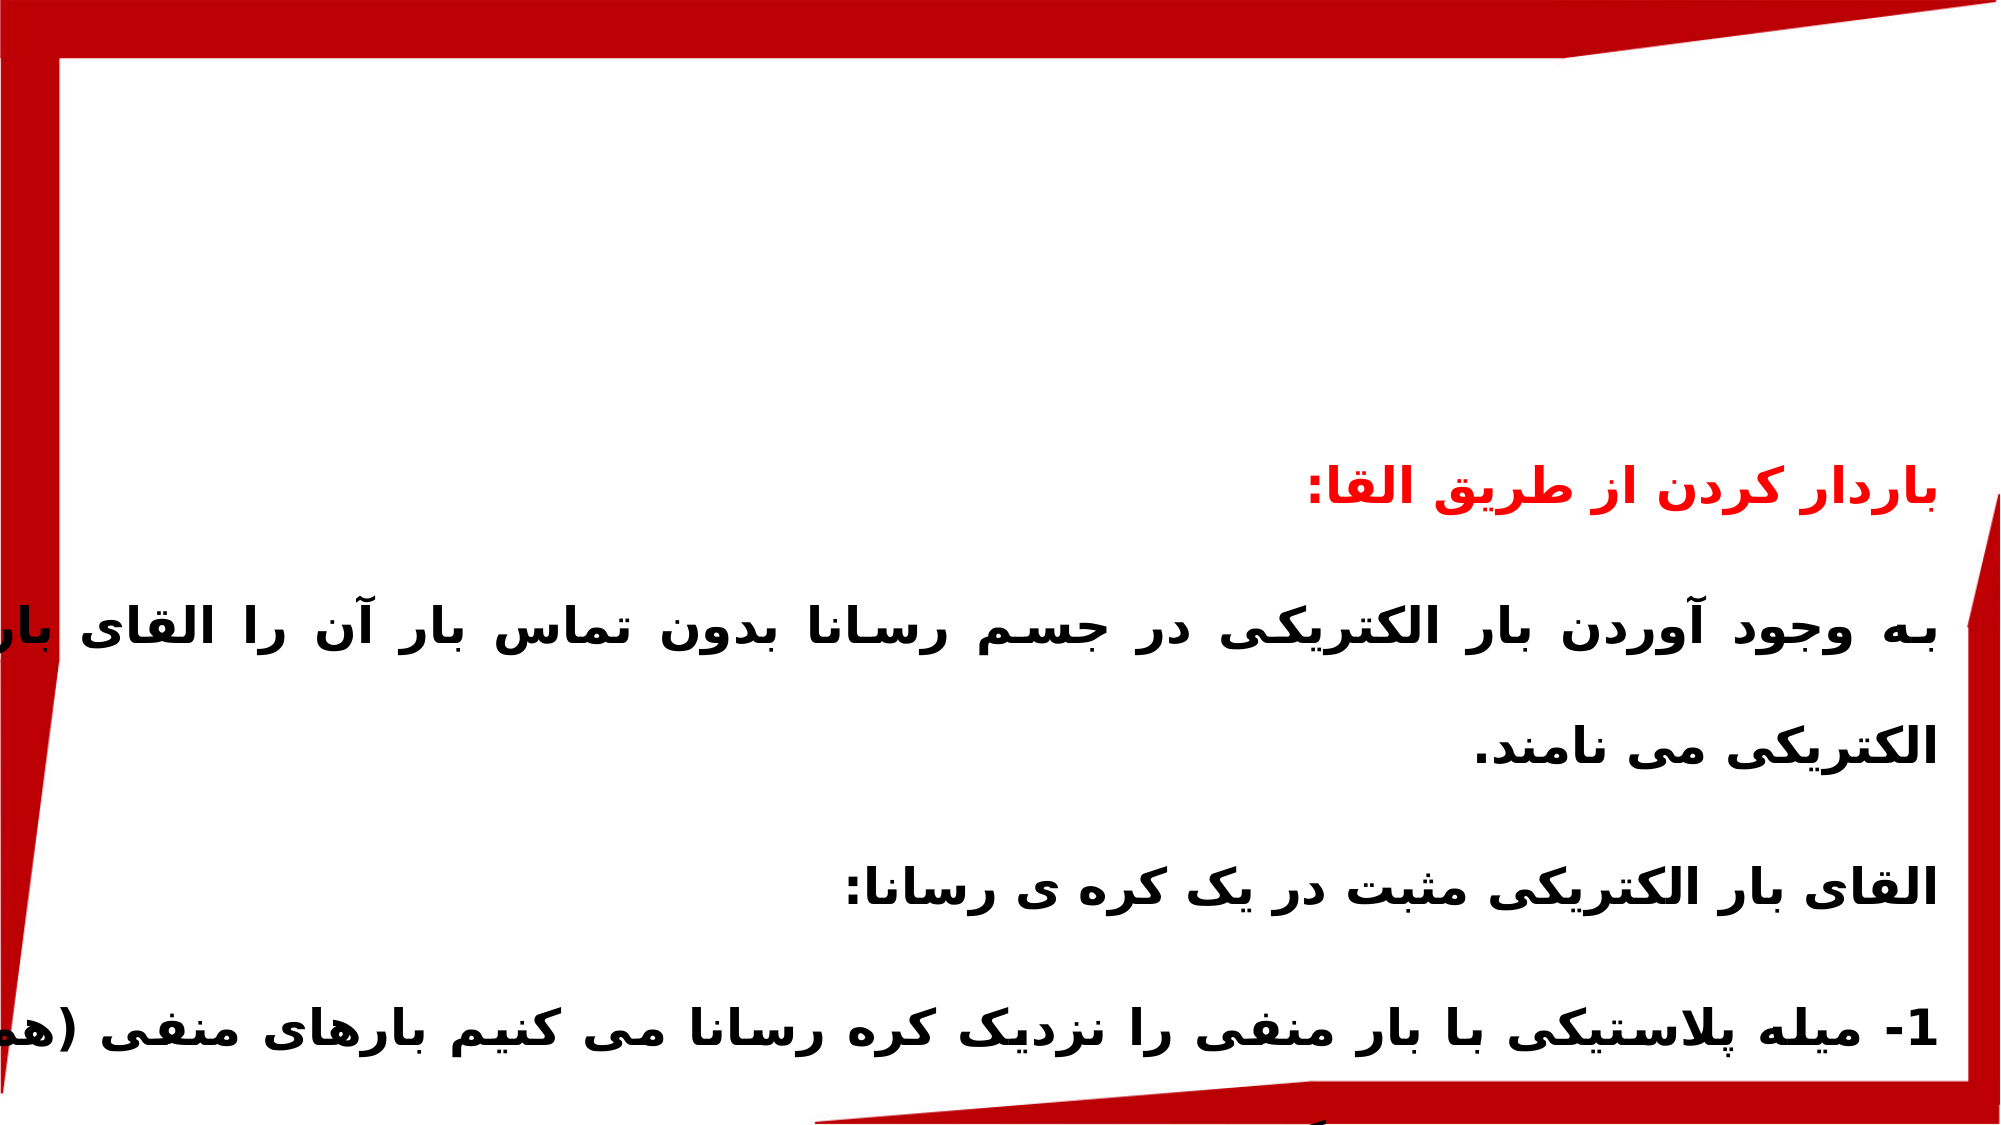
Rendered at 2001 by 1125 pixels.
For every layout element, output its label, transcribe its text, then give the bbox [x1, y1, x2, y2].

picture [0, 0, 2001, 1125]
text_box باردار کردن از طریق القا: به وجود آوردن بار الکتریکی در جسم رسانا بدون تماس بار آن را القای بار الکتریکی می نامند. القای بار الکتریکی مثبت در یک کره ی رسانا: 1- میله پلاستیکی با بار منفی را نزدیک کره رسانا می کنیم بارهای منفی (هم نام) دفع شود به طرف دیگر می روند و بارهای مثبت در نزدیکی میله باقی می ماند. [0, 385, 1955, 1125]
